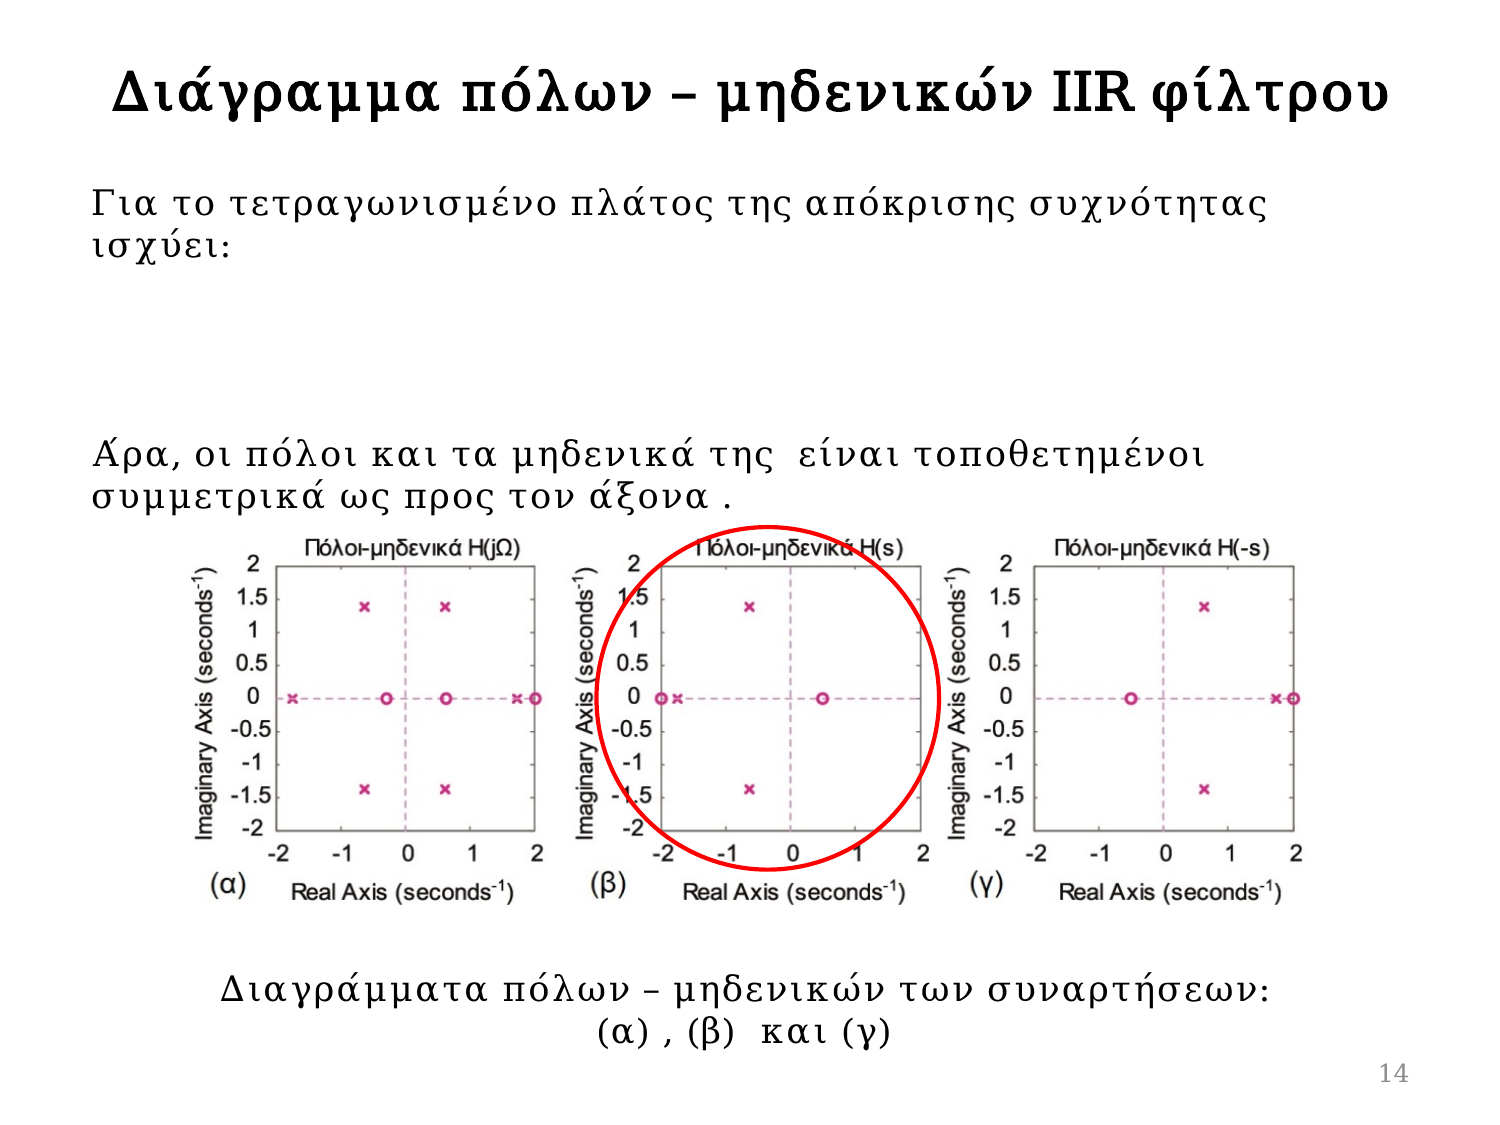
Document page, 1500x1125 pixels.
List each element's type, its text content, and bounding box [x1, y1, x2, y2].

slide_number 14 [1222, 1042, 1425, 1103]
picture [191, 538, 1306, 906]
text_box [704, 524, 832, 537]
title Διάγραμμα πόλων – μηδενικών IIR φίλτρου [75, 19, 1425, 159]
